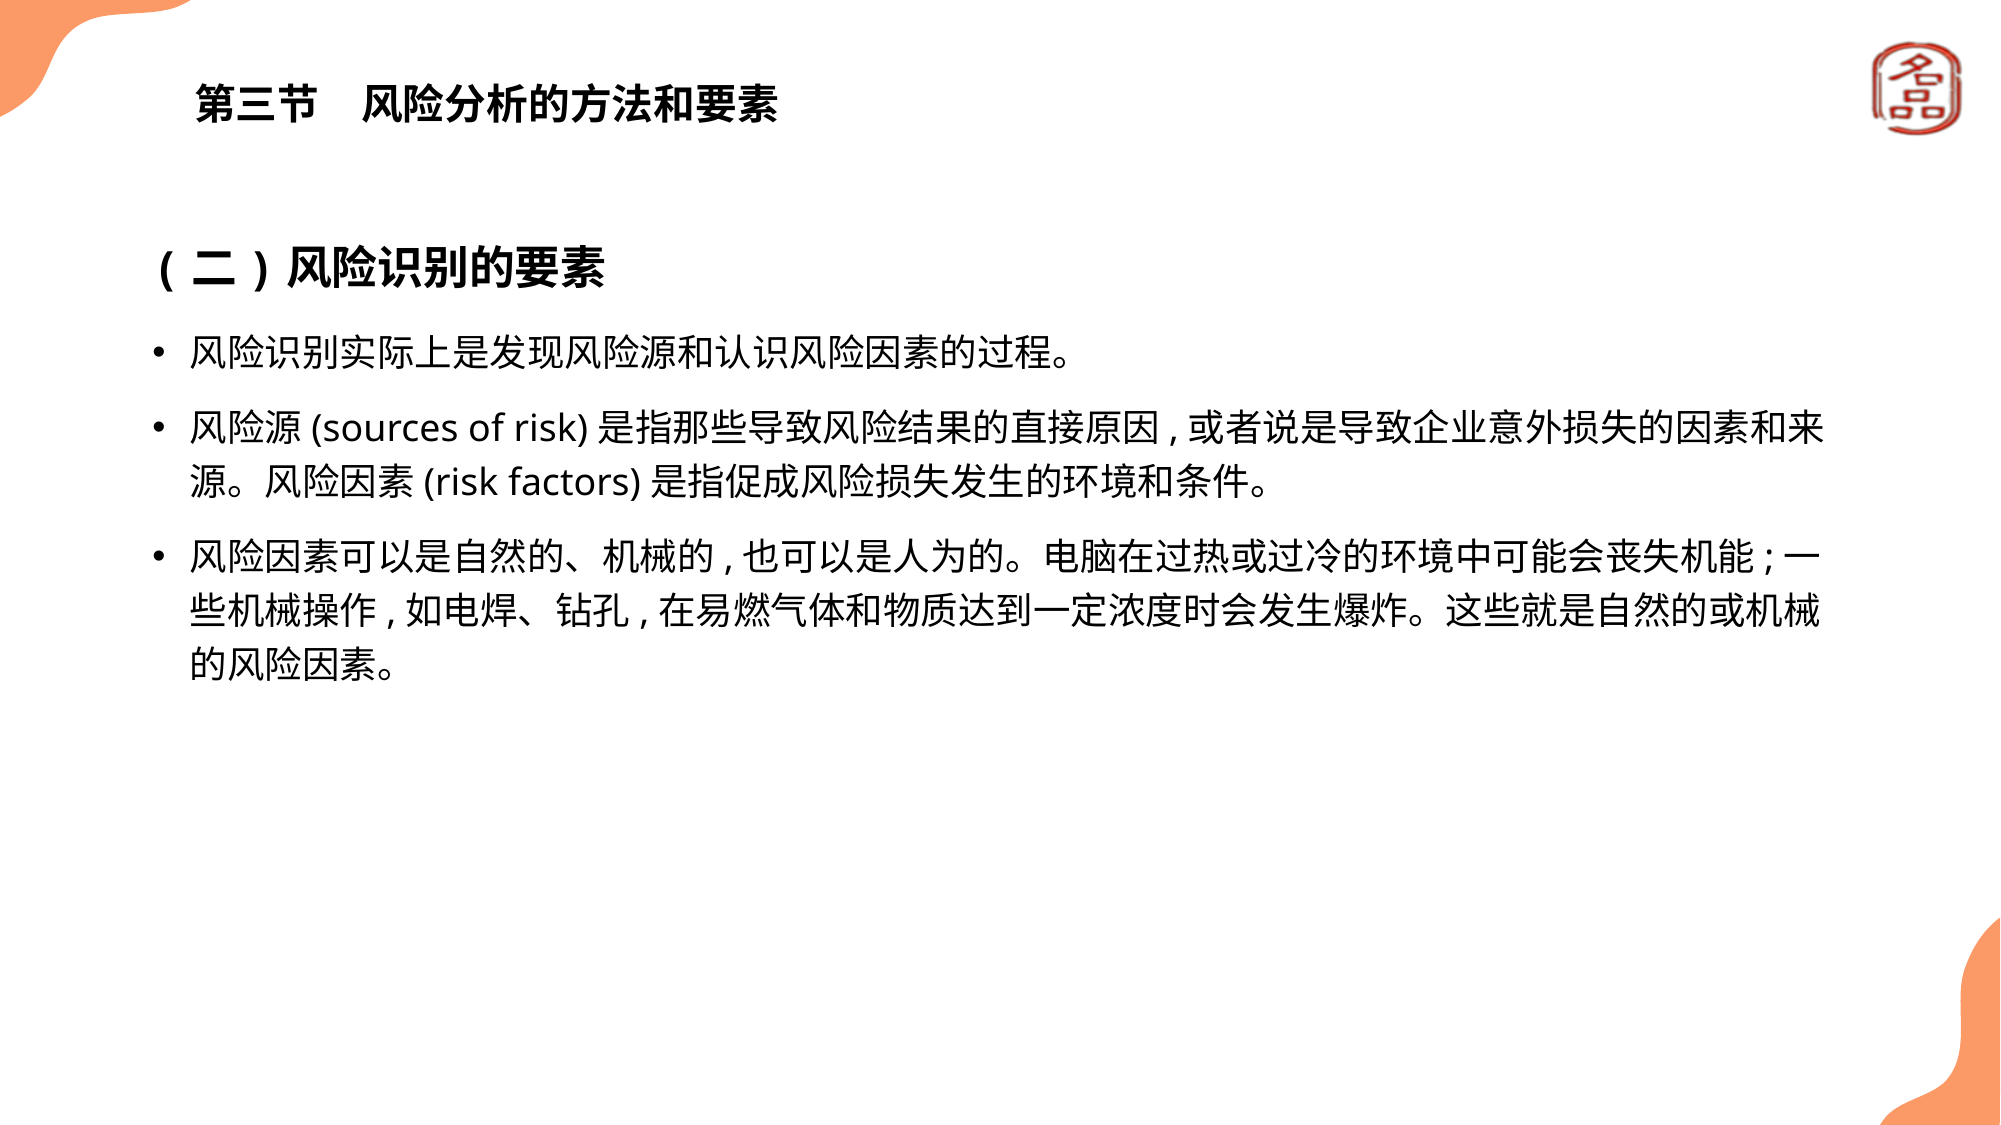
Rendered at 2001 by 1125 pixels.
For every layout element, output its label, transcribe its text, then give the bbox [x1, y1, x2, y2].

picture [1861, 10, 1990, 147]
list (二)风险识别的要素 风险识别实际上是发现风险源和认识风险因素的过程。 风险源(sources of risk)是指那些导致风险结果的直接原因,或者说是导致企业意外损失的因素和来源。风险因素(risk factors)是指促成风险损失发生的环境和条件。 风险因素可以是自然的、机械的,也可以是人为的。电脑在过热或过冷的环境中可能会丧失机能;一些机械操作,如电焊、钻孔,在易燃气体和物质达到一定浓度时会发生爆炸。这些就是自然的或机械的风险因素。 [137, 217, 1863, 1031]
title 第三节 风险分析的方法和要素 [137, 60, 1863, 152]
